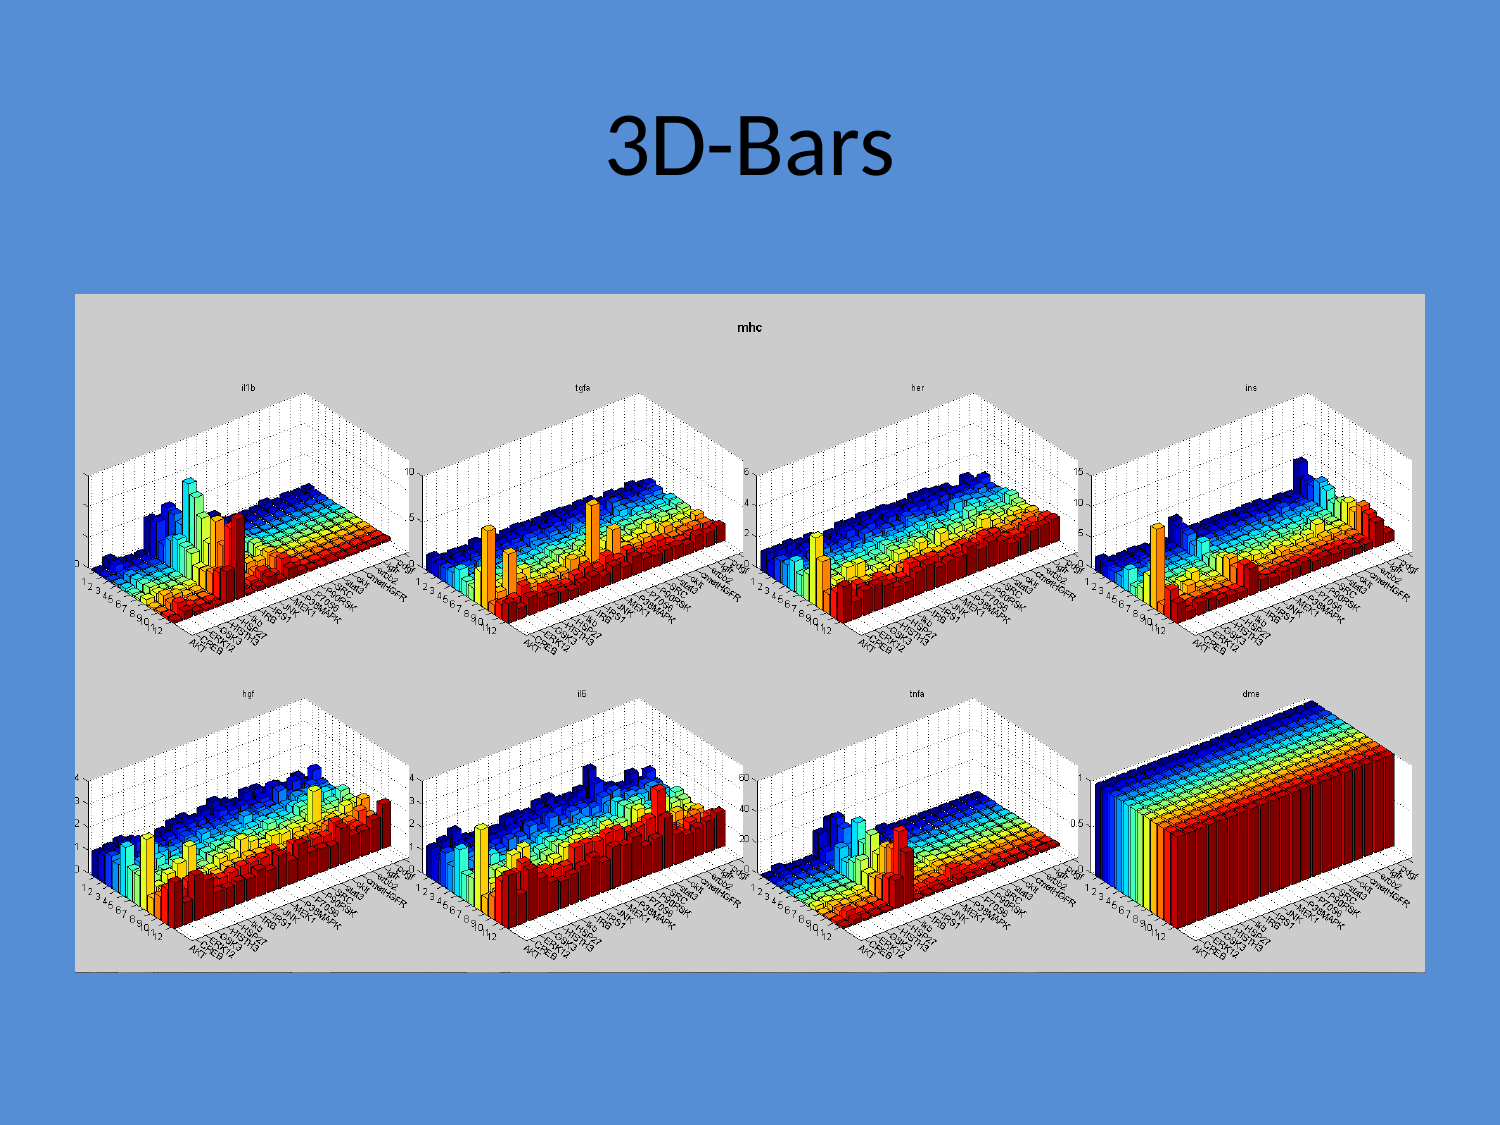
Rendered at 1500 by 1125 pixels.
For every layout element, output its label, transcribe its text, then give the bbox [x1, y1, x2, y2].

title 3D-Bars [75, 45, 1425, 233]
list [74, 294, 1426, 973]
